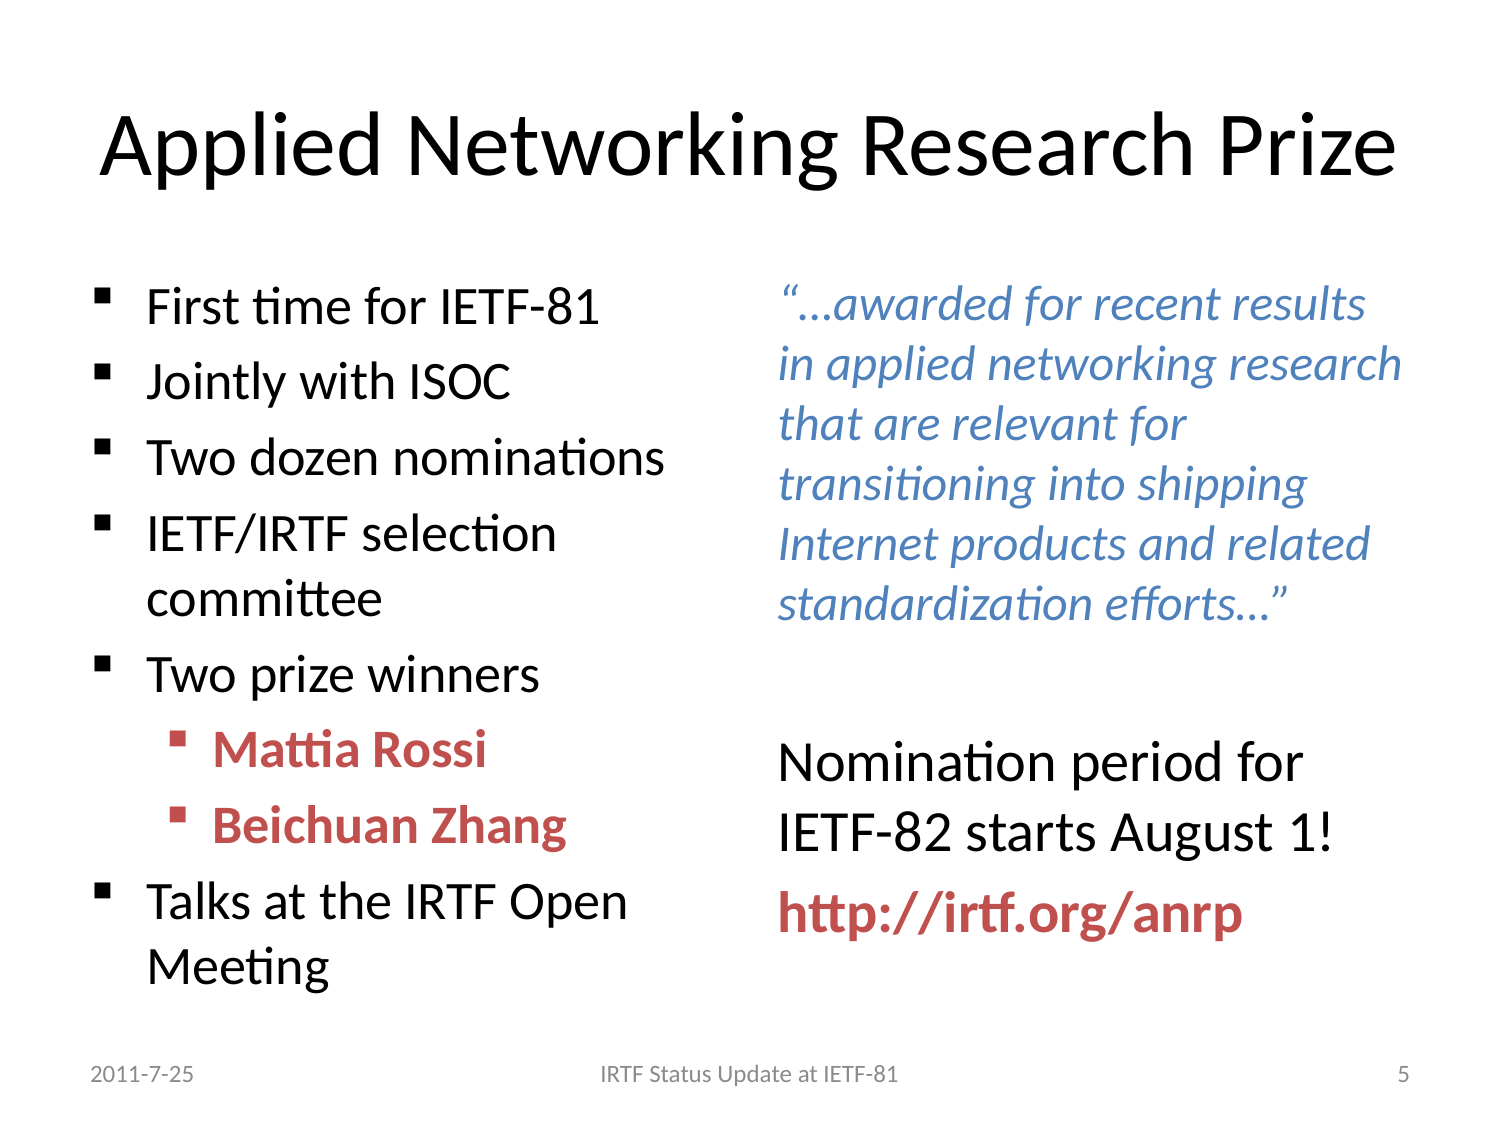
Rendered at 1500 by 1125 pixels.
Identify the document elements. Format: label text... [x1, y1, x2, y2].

title Applied Networking Research Prize [75, 45, 1425, 233]
list “…awarded for recent results in applied networking research that are relevant for transitioning into shipping Internet products and related standardization efforts…” Nomination period for IETF-82 starts August 1! http://irtf.org/anrp [762, 262, 1425, 1005]
footer IRTF Status Update at IETF-81 [512, 1042, 988, 1103]
list First time for IETF-81 Jointly with ISOC Two dozen nominations IETF/IRTF selection committee Two prize winners Mattia Rossi Beichuan Zhang Talks at the IRTF Open Meeting [75, 262, 738, 1005]
slide_number 5 [1074, 1042, 1425, 1103]
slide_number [75, 1042, 425, 1103]
